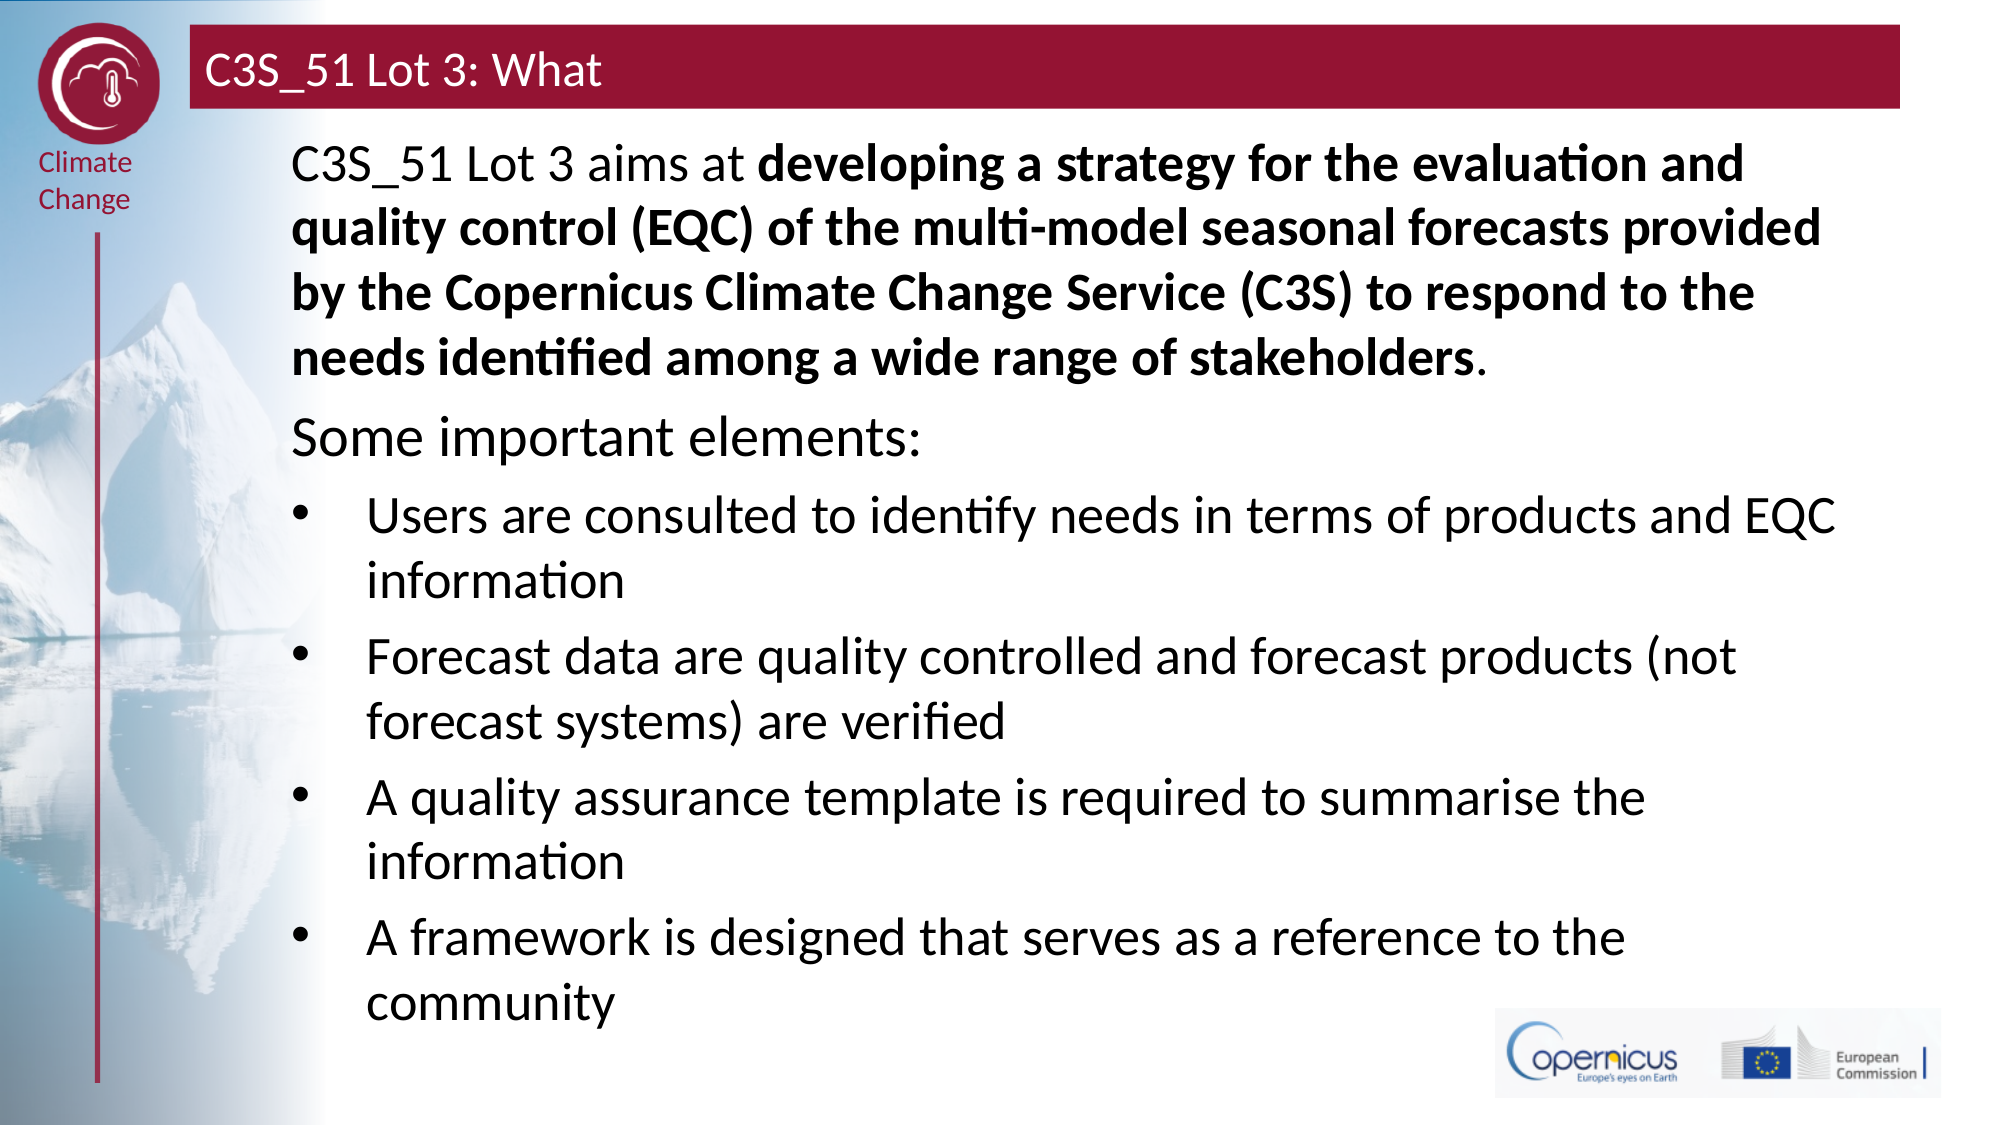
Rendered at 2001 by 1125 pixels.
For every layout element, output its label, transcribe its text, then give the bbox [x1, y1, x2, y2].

picture [1495, 1008, 1942, 1098]
picture [25, 4, 171, 155]
list C3S_51 Lot 3 aims at developing a strategy for the evaluation and quality control (EQC) of the multi-model seasonal forecasts provided by the Copernicus Climate Change Service (C3S) to respond to the needs identified among a wide range of stakeholders. Some important elements: Users are consulted to identify needs in terms of products and EQC information Forecast data are quality controlled and forecast products (not forecast systems) are verified A quality assurance template is required to summarise the information A framework is designed that serves as a reference to the community [276, 119, 1874, 1046]
title C3S_51 Lot 3: What [189, 24, 1900, 109]
